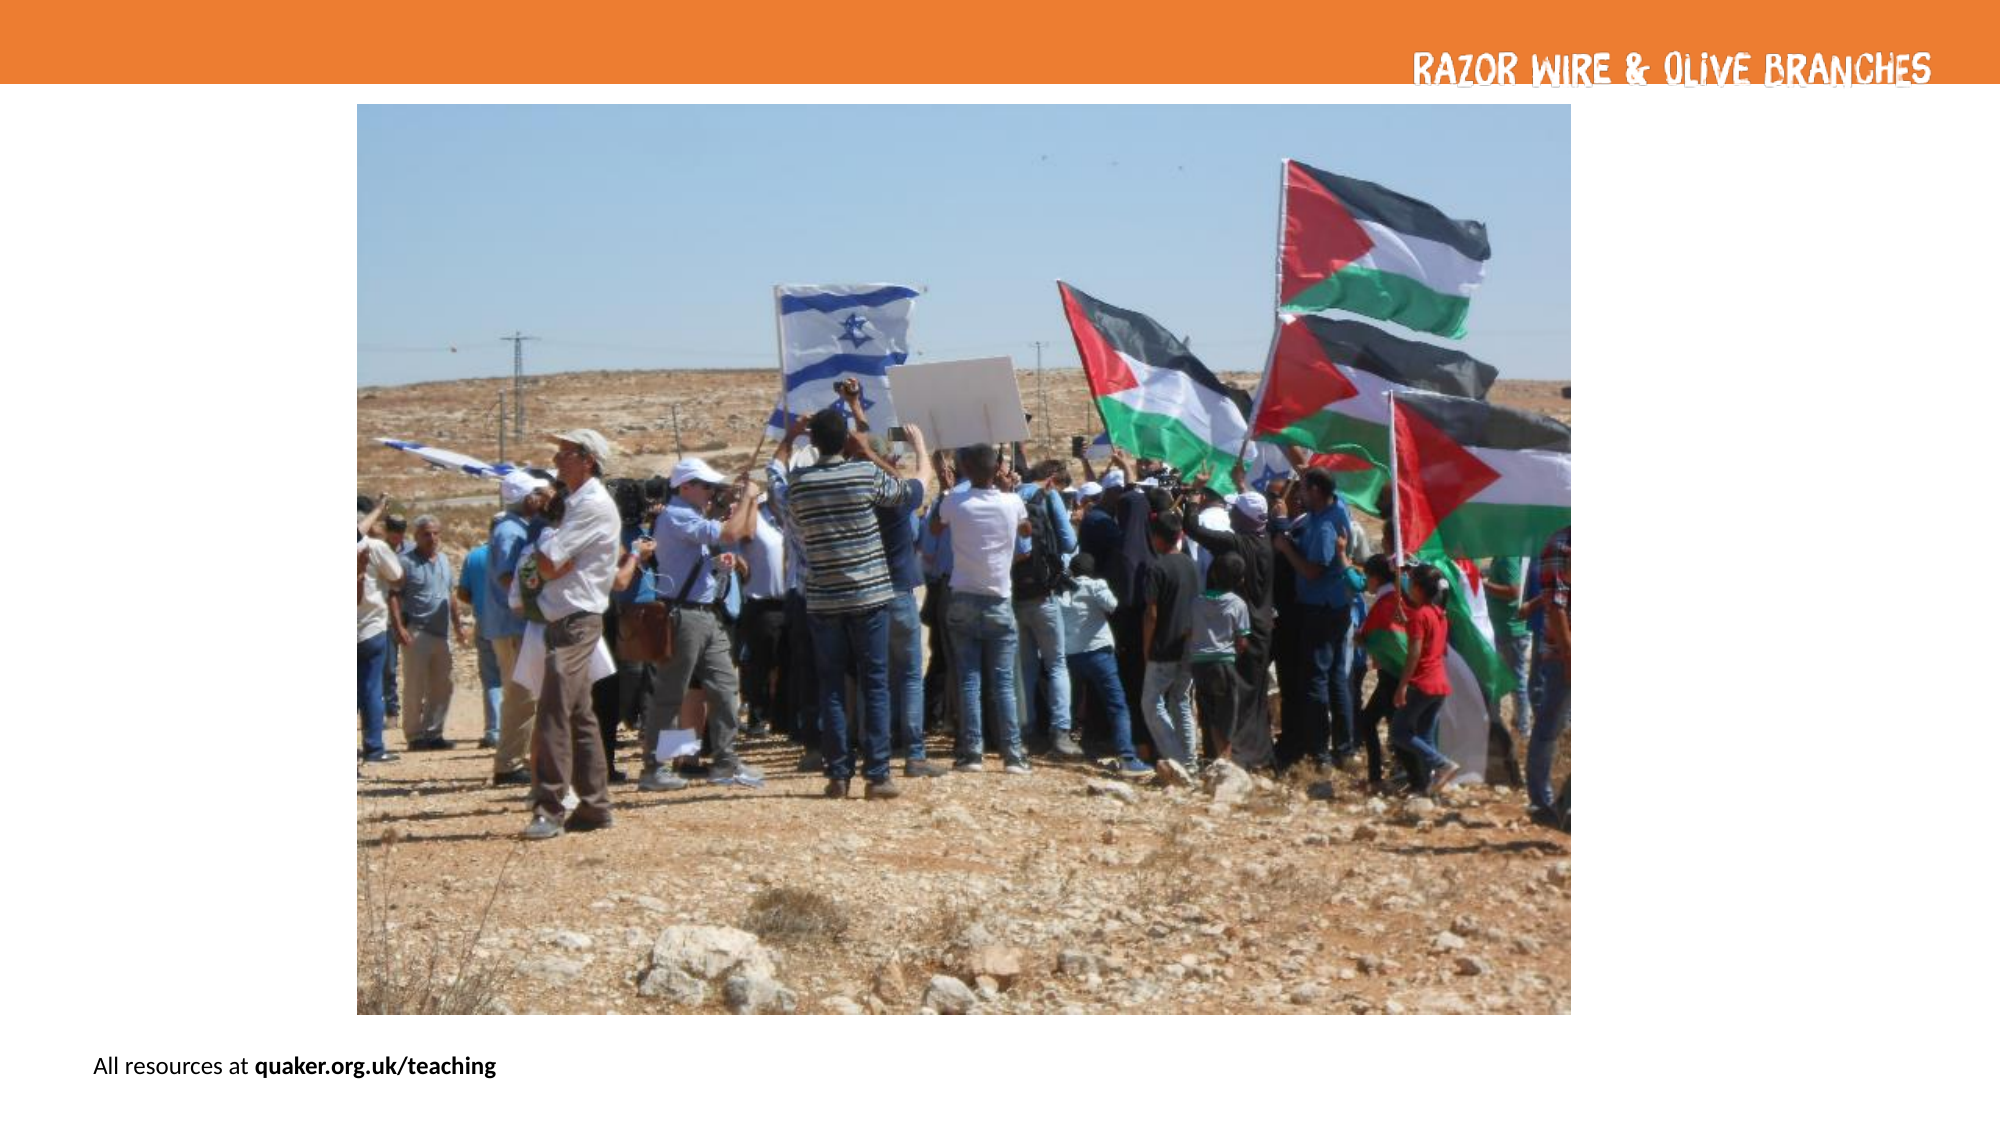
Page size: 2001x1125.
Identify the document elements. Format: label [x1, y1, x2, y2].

list [357, 104, 1571, 1015]
picture [1411, 49, 1935, 89]
